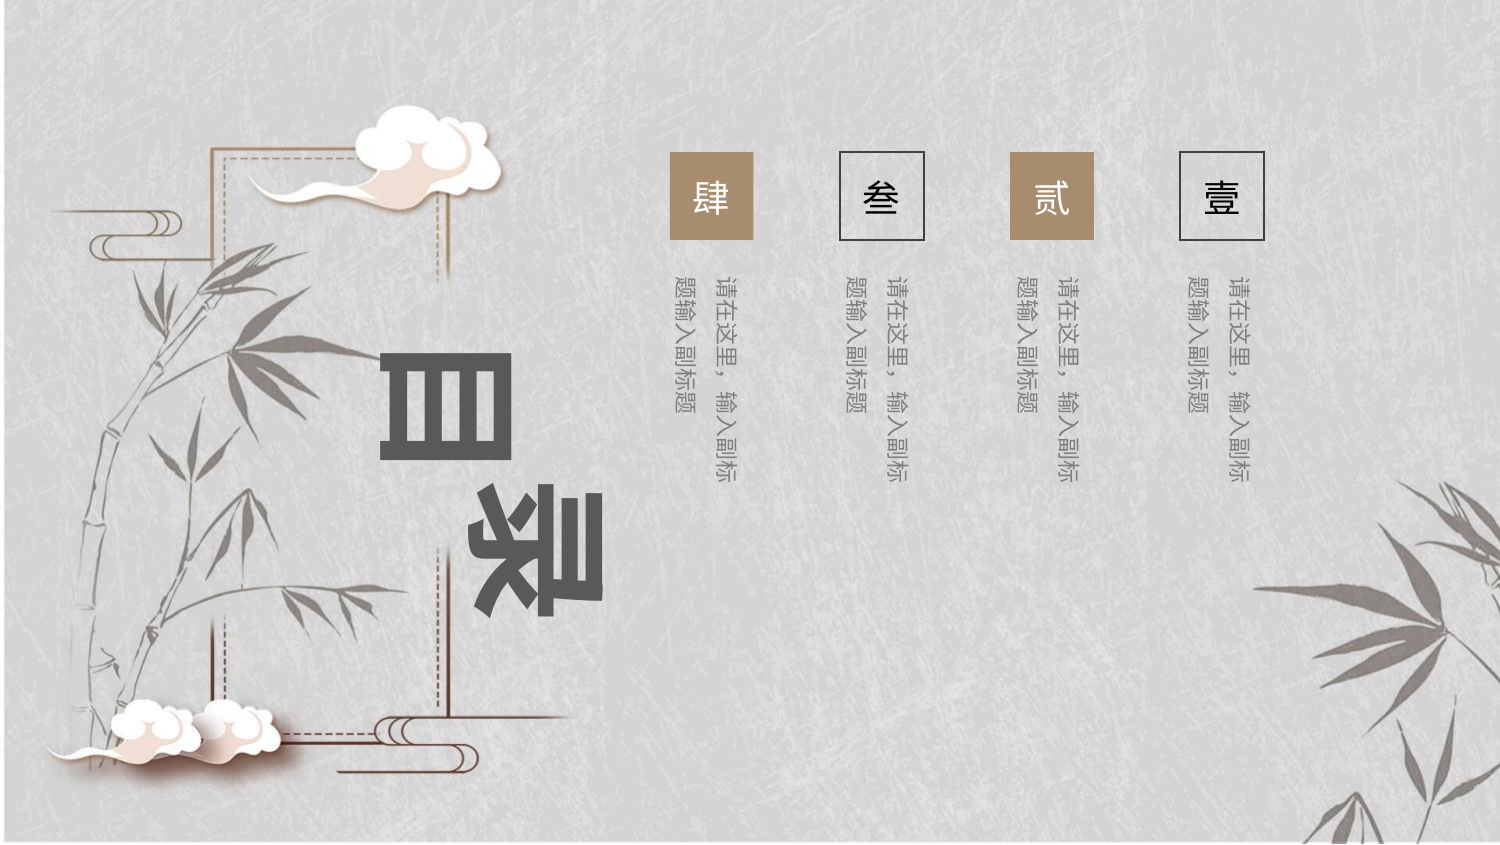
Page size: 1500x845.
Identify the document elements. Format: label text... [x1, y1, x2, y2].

text_box 请在这里，输入副标 题输入副标题 [960, 270, 1109, 600]
text_box 请在这里，输入副标 题输入副标题 [619, 270, 767, 600]
text_box 录 [438, 469, 644, 631]
text_box 壹 [1188, 167, 1256, 227]
text_box [1009, 151, 1095, 241]
picture [0, 0, 1500, 844]
text_box [669, 151, 754, 241]
text_box 目 [348, 327, 554, 488]
text_box 贰 [1018, 167, 1086, 227]
text_box 叁 [847, 167, 915, 227]
text_box 肆 [678, 167, 746, 227]
text_box [1179, 151, 1265, 241]
text_box 请在这里，输入副标 题输入副标题 [1131, 270, 1280, 600]
text_box 请在这里，输入副标 题输入副标题 [789, 270, 938, 600]
text_box [839, 151, 925, 241]
